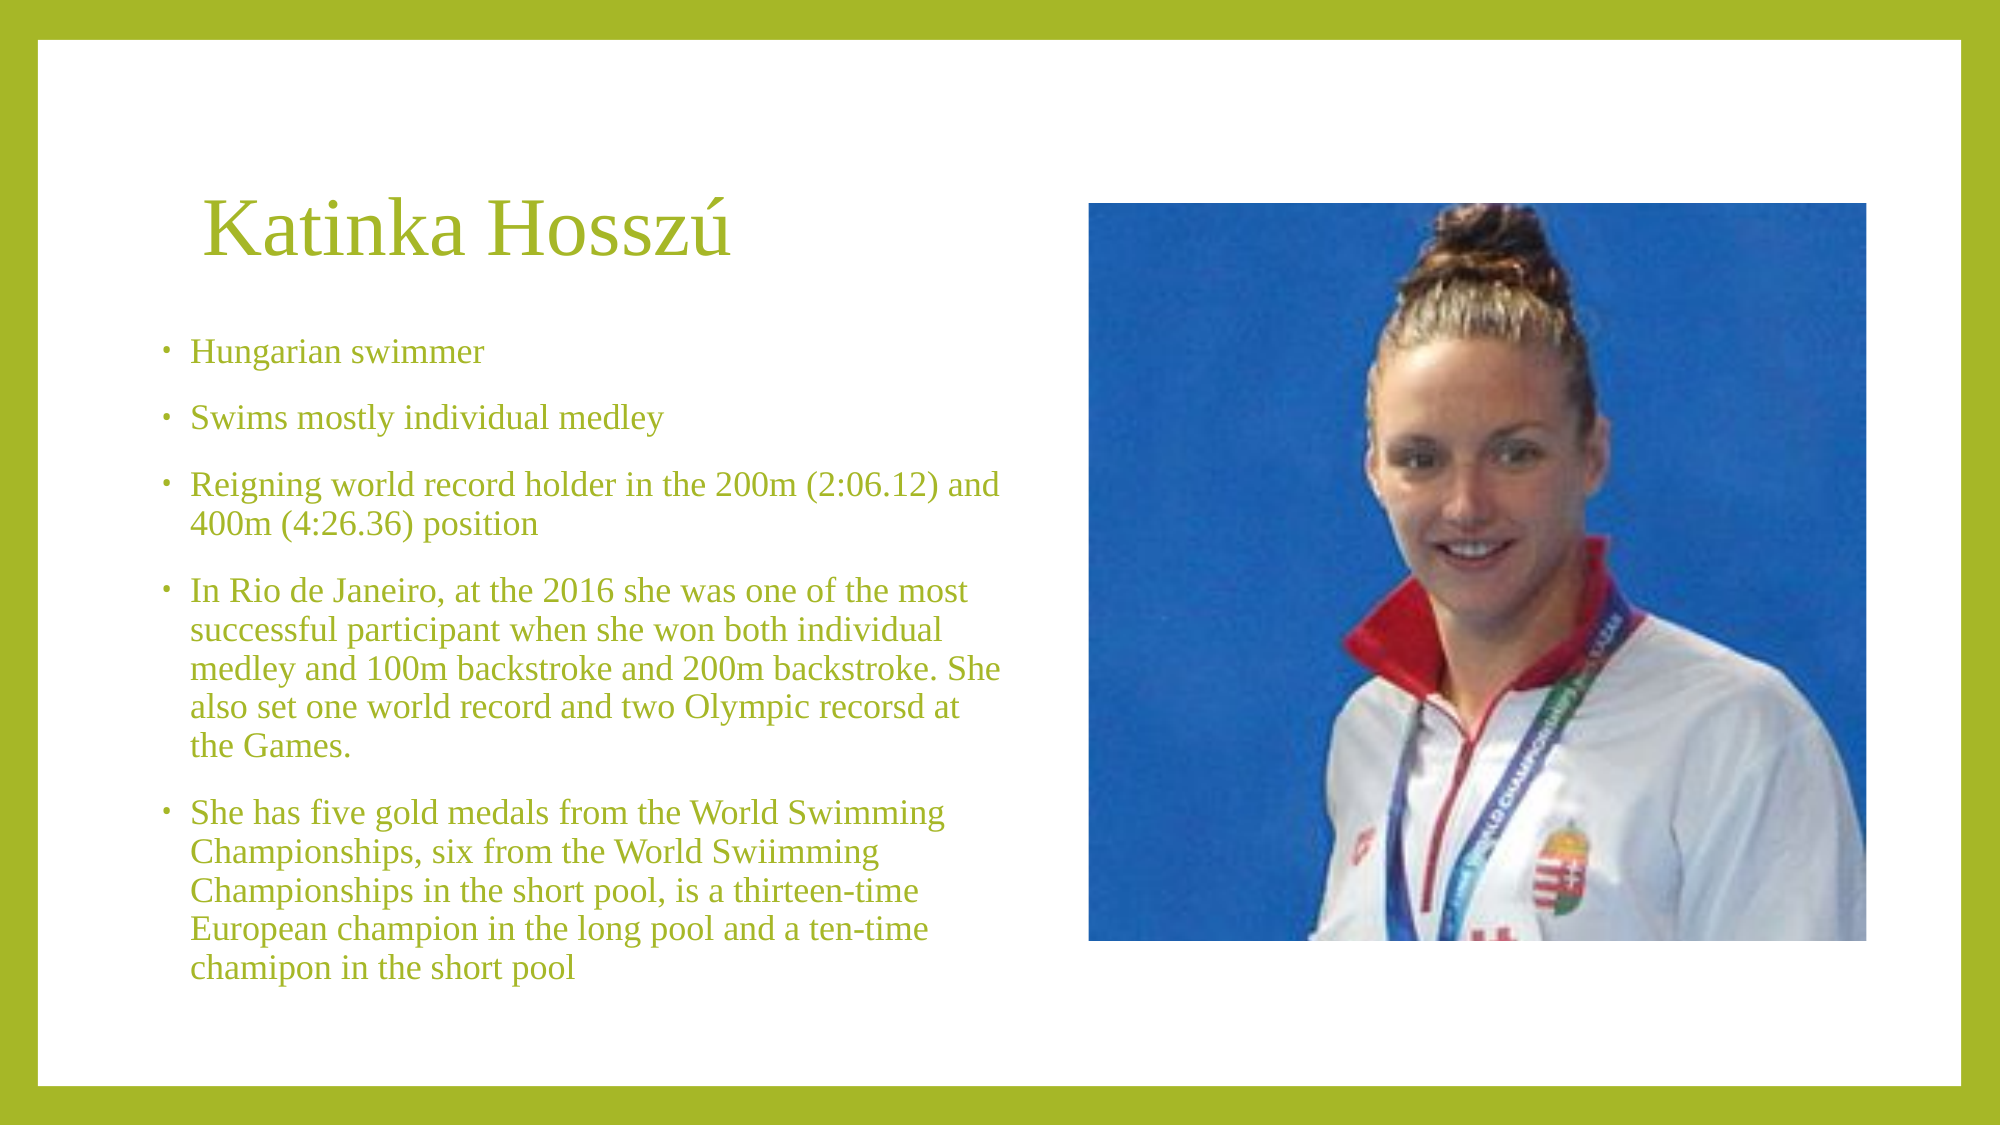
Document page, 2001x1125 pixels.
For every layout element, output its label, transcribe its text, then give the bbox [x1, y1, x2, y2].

list Hungarian swimmer Swims mostly individual medley Reigning world record holder in the 200m (2:06.12) and 400m (4:26.36) position In Rio de Janeiro, at the 2016 she was one of the most successful participant when she won both individual medley and 100m backstroke and 200m backstroke. She also set one world record and two Olympic recorsd at the Games. She has five gold medals from the World Swimming Championships, six from the World Swiimming Championships in the short pool, is a thirteen-time European champion in the long pool and a ten-time chamipon in the short pool [139, 324, 1022, 1000]
picture [1088, 202, 1867, 941]
title Katinka Hosszú [187, 110, 1041, 348]
